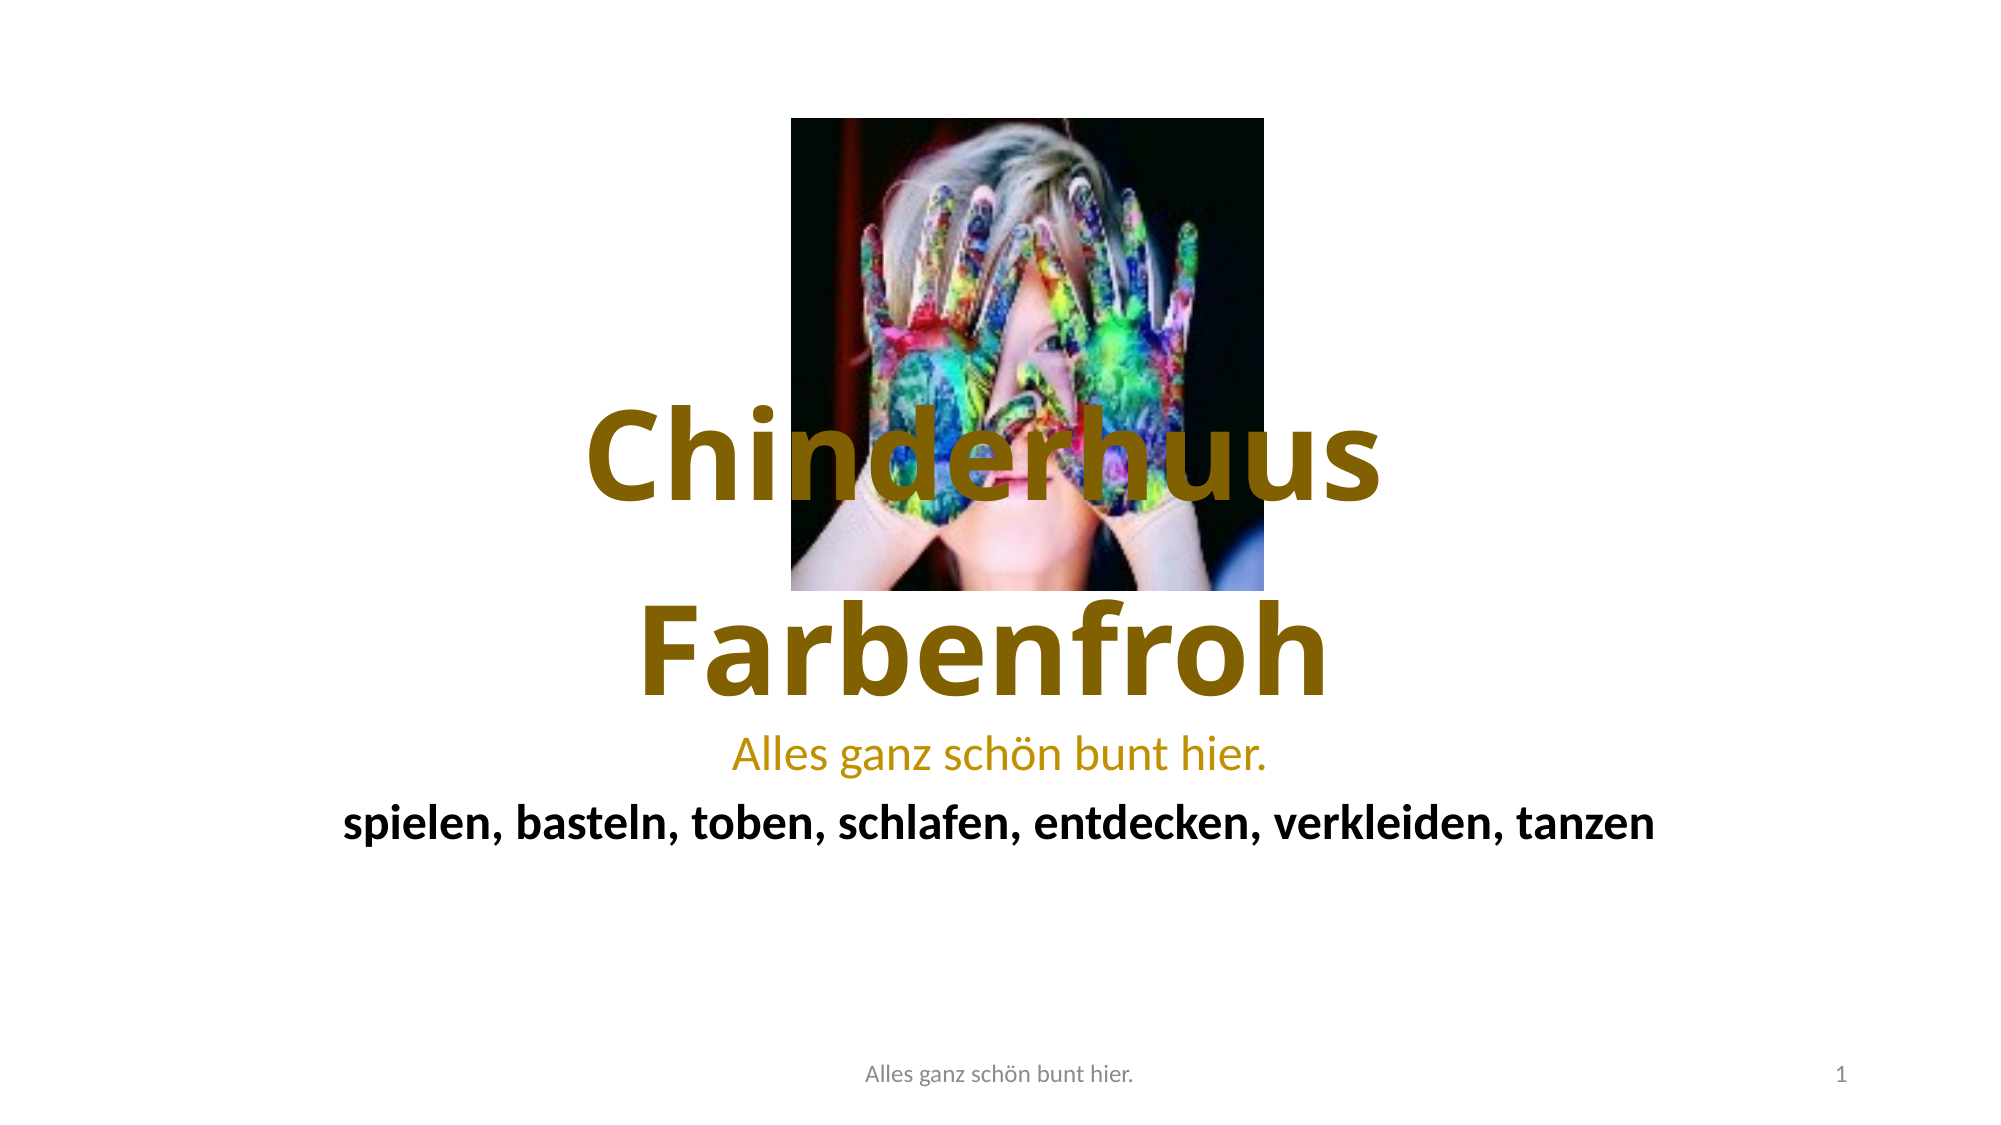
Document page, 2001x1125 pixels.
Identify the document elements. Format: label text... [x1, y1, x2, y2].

slide_number 1 [1412, 1042, 1863, 1103]
text_box Alles ganz schön bunt hier. [716, 713, 1284, 789]
footer Alles ganz schön bunt hier. [662, 1042, 1338, 1103]
subtitle spielen, basteln, toben, schlafen, entdecken, verkleiden, tanzen [249, 788, 1750, 1045]
title Chinderhuus Farbenfroh [233, 336, 1734, 728]
picture [791, 118, 1264, 336]
